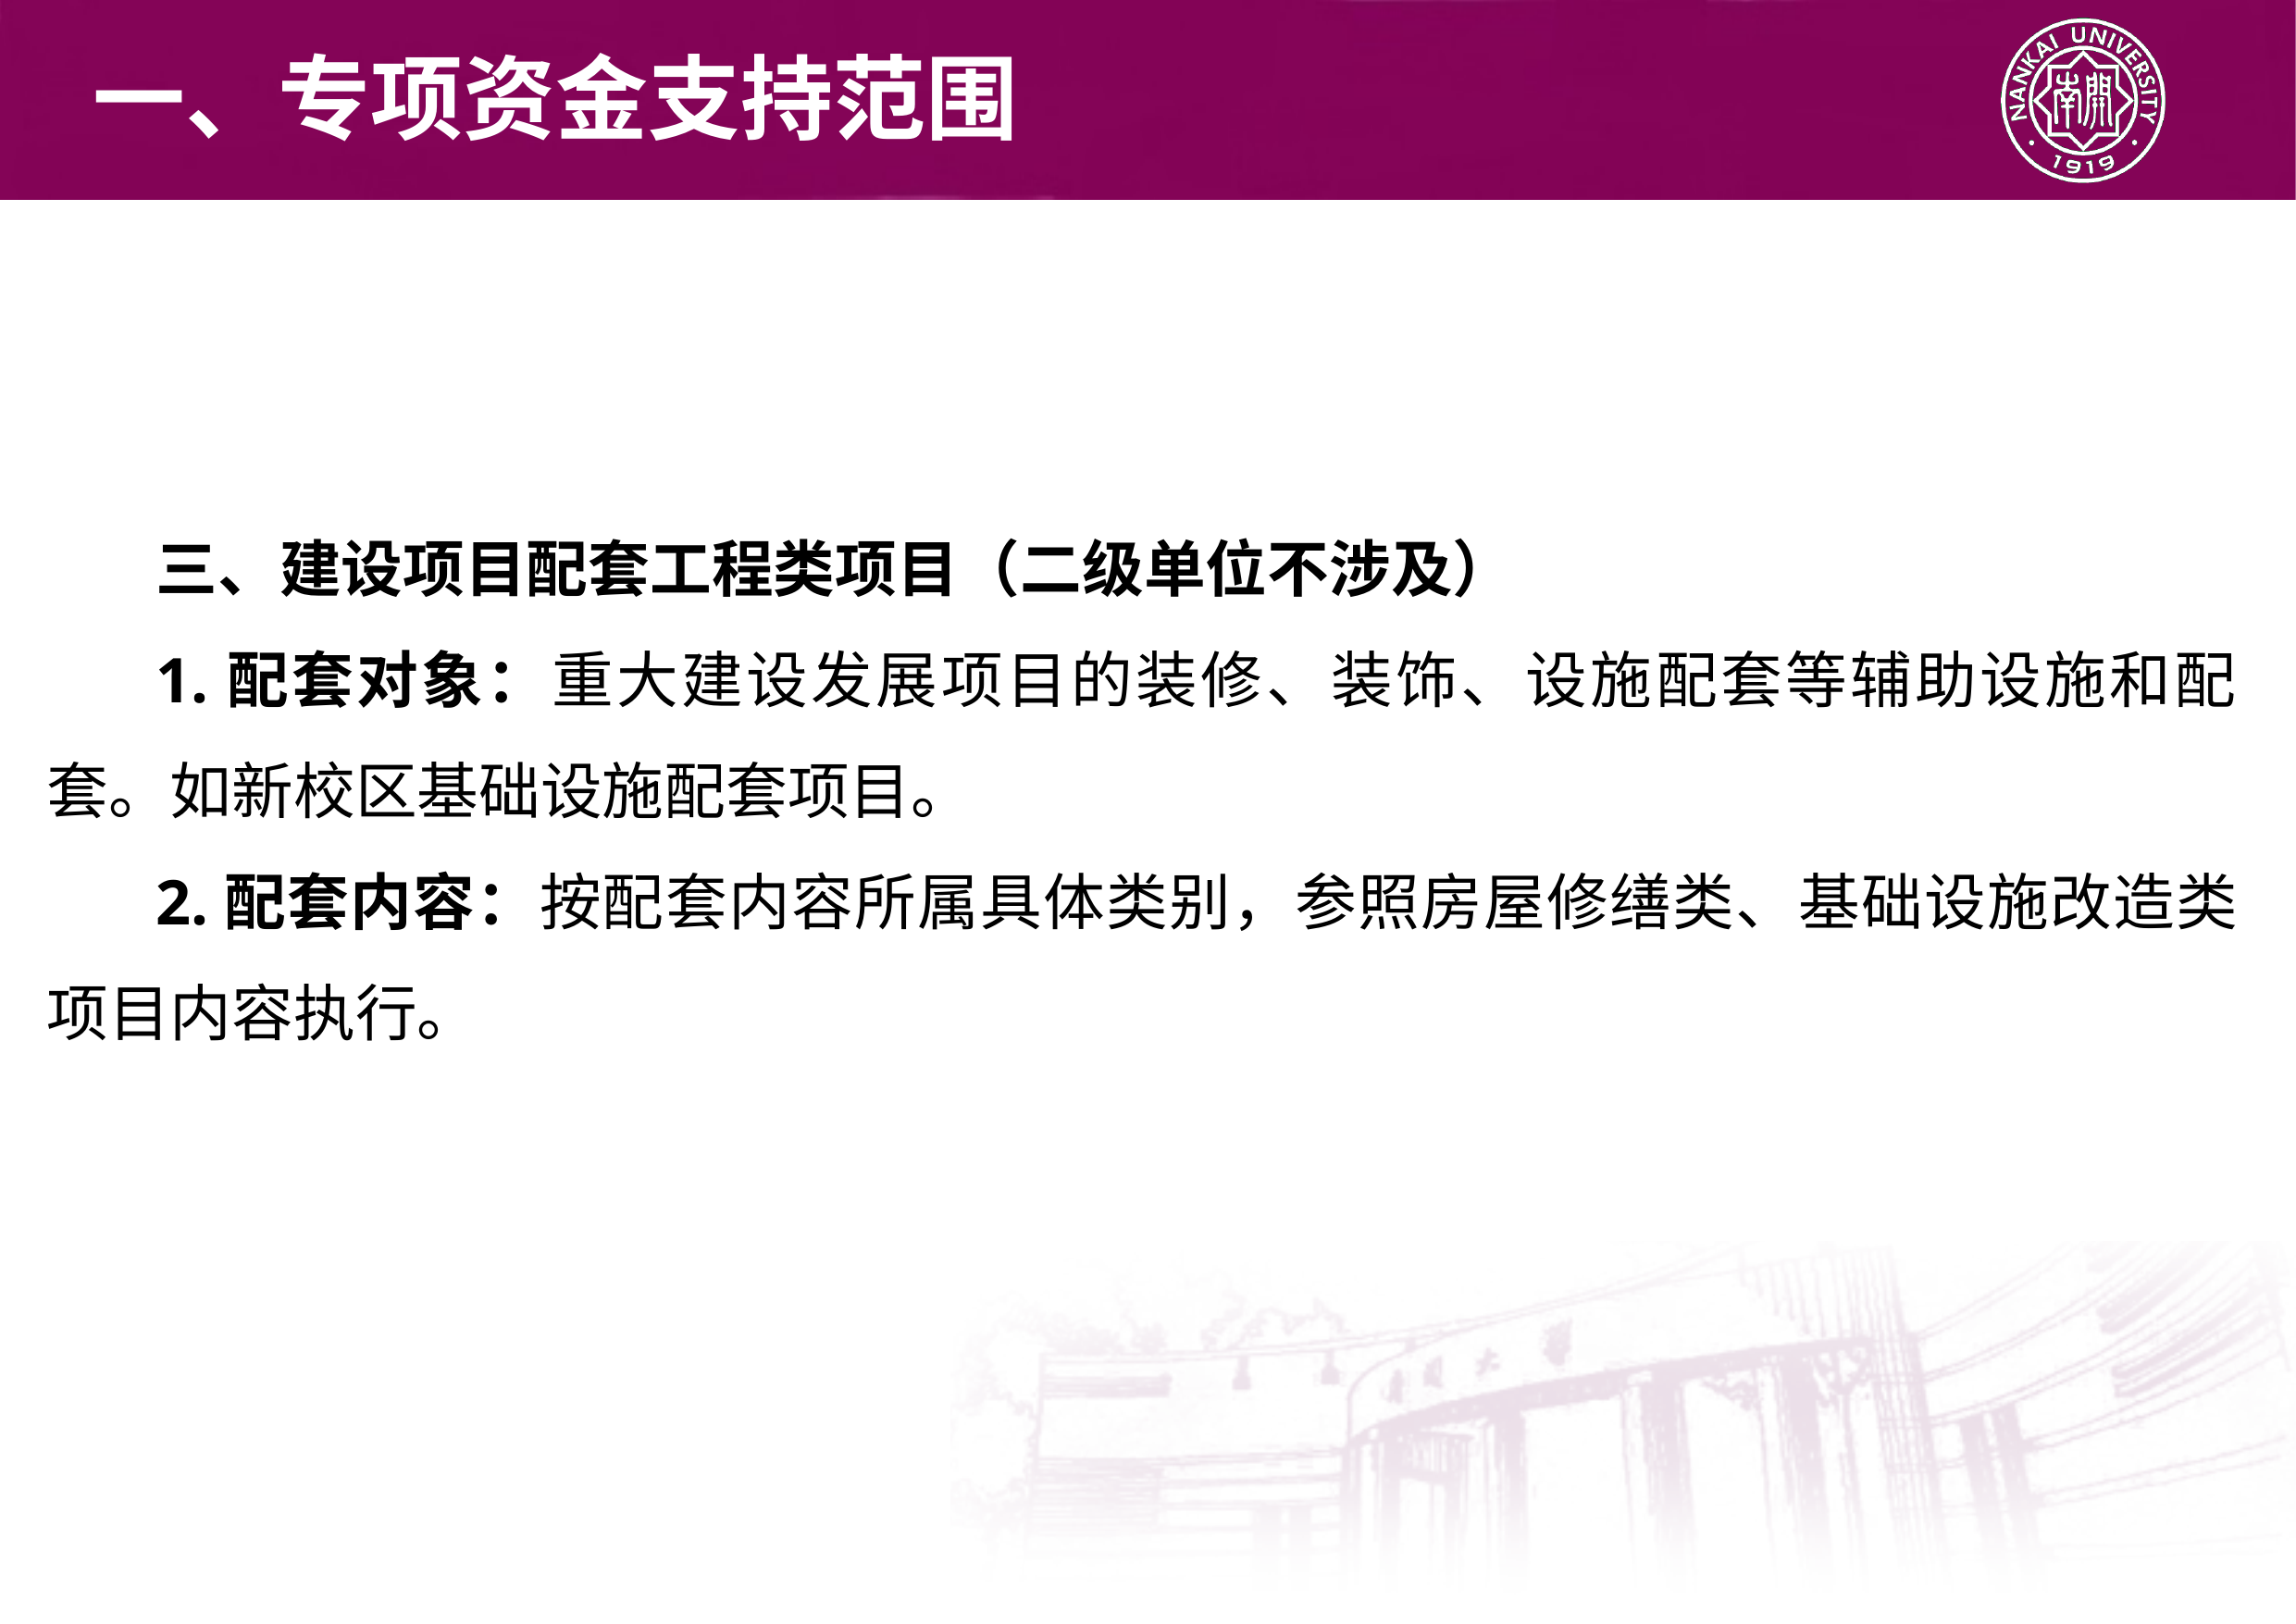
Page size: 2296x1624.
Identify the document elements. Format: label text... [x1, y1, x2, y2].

picture [0, 0, 2296, 200]
text_box 三、建设项目配套工程类项目（二级单位不涉及） 1.配套对象：重大建设发展项目的装修、装饰、设施配套等辅助设施和配套。如新校区基础设施配套项目。 2.配套内容：按配套内容所属具体类别，参照房屋修缮类、基础设施改造类项目内容执行。 [32, 271, 2253, 1271]
text_box 一、专项资金支持范围 [79, 32, 1892, 269]
picture [950, 1241, 2296, 1624]
